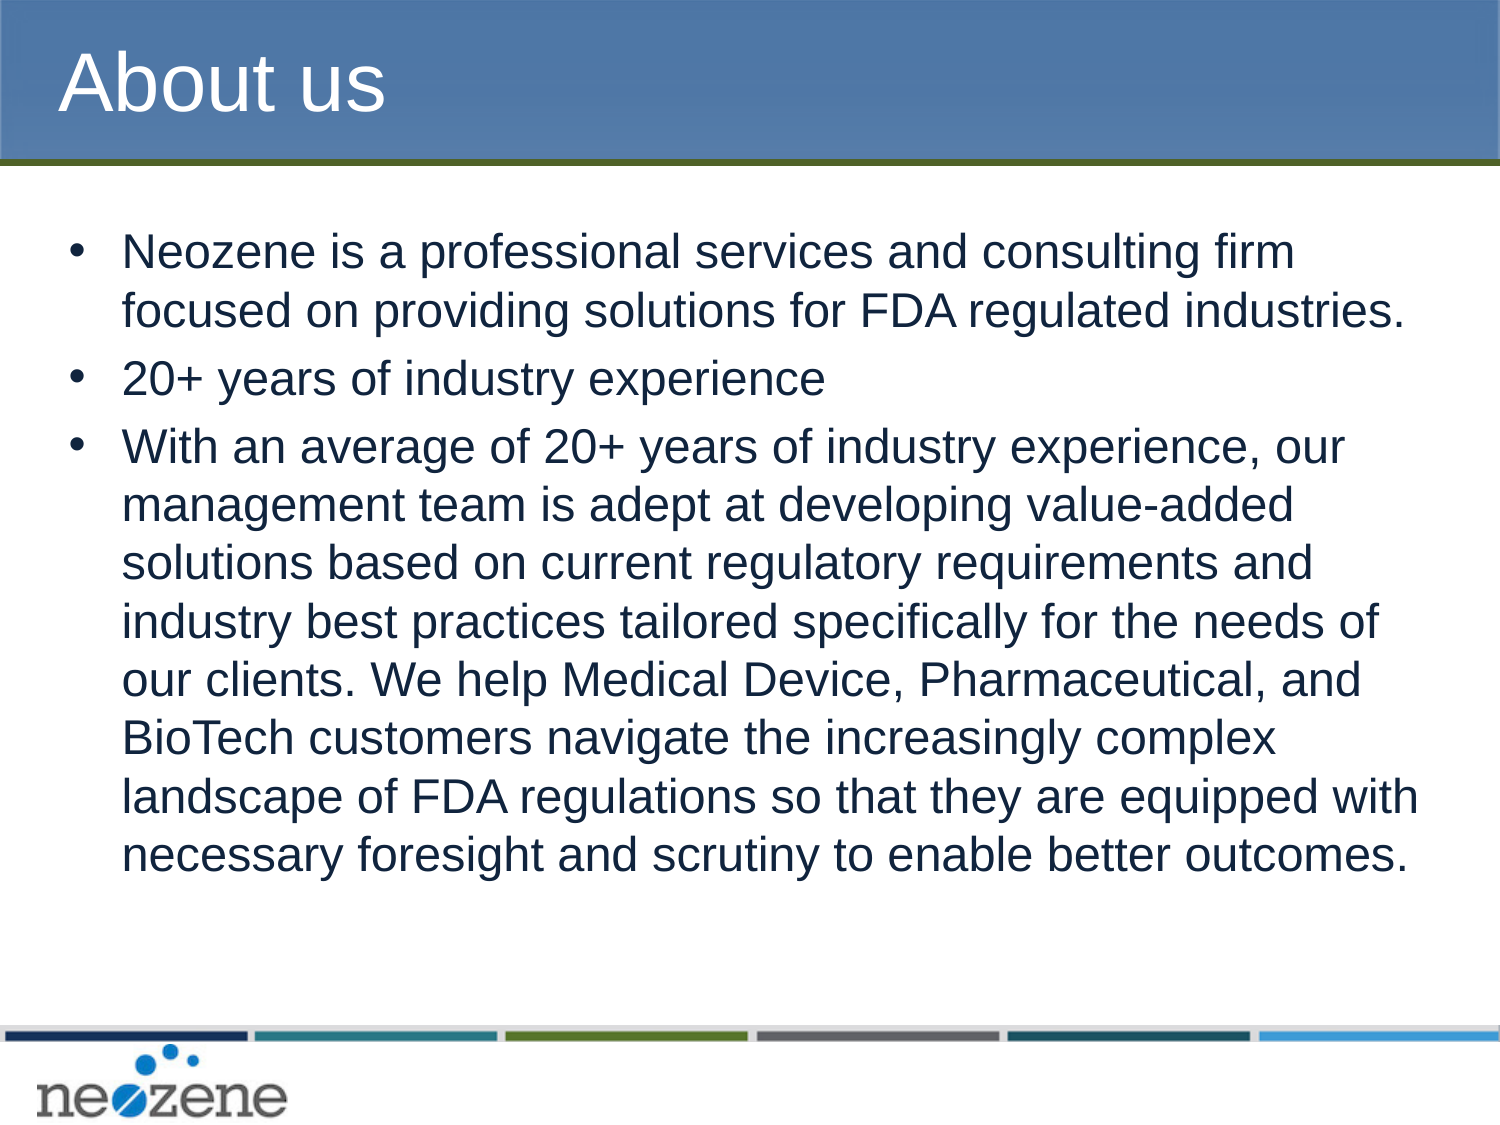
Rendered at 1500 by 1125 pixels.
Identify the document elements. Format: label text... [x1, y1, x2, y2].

list Neozene is a professional services and consulting firm focused on providing solutions for FDA regulated industries. 20+ years of industry experience With an average of 20+ years of industry experience, our management team is adept at developing value-added solutions based on current regulatory requirements and industry best practices tailored specifically for the needs of our clients. We help Medical Device, Pharmaceutical, and BioTech customers navigate the increasingly complex landscape of FDA regulations so that they are equipped with necessary foresight and scrutiny to enable better outcomes. [53, 212, 1447, 955]
picture [0, 1025, 1500, 1042]
title About us [43, 18, 1444, 138]
picture [37, 1044, 288, 1123]
